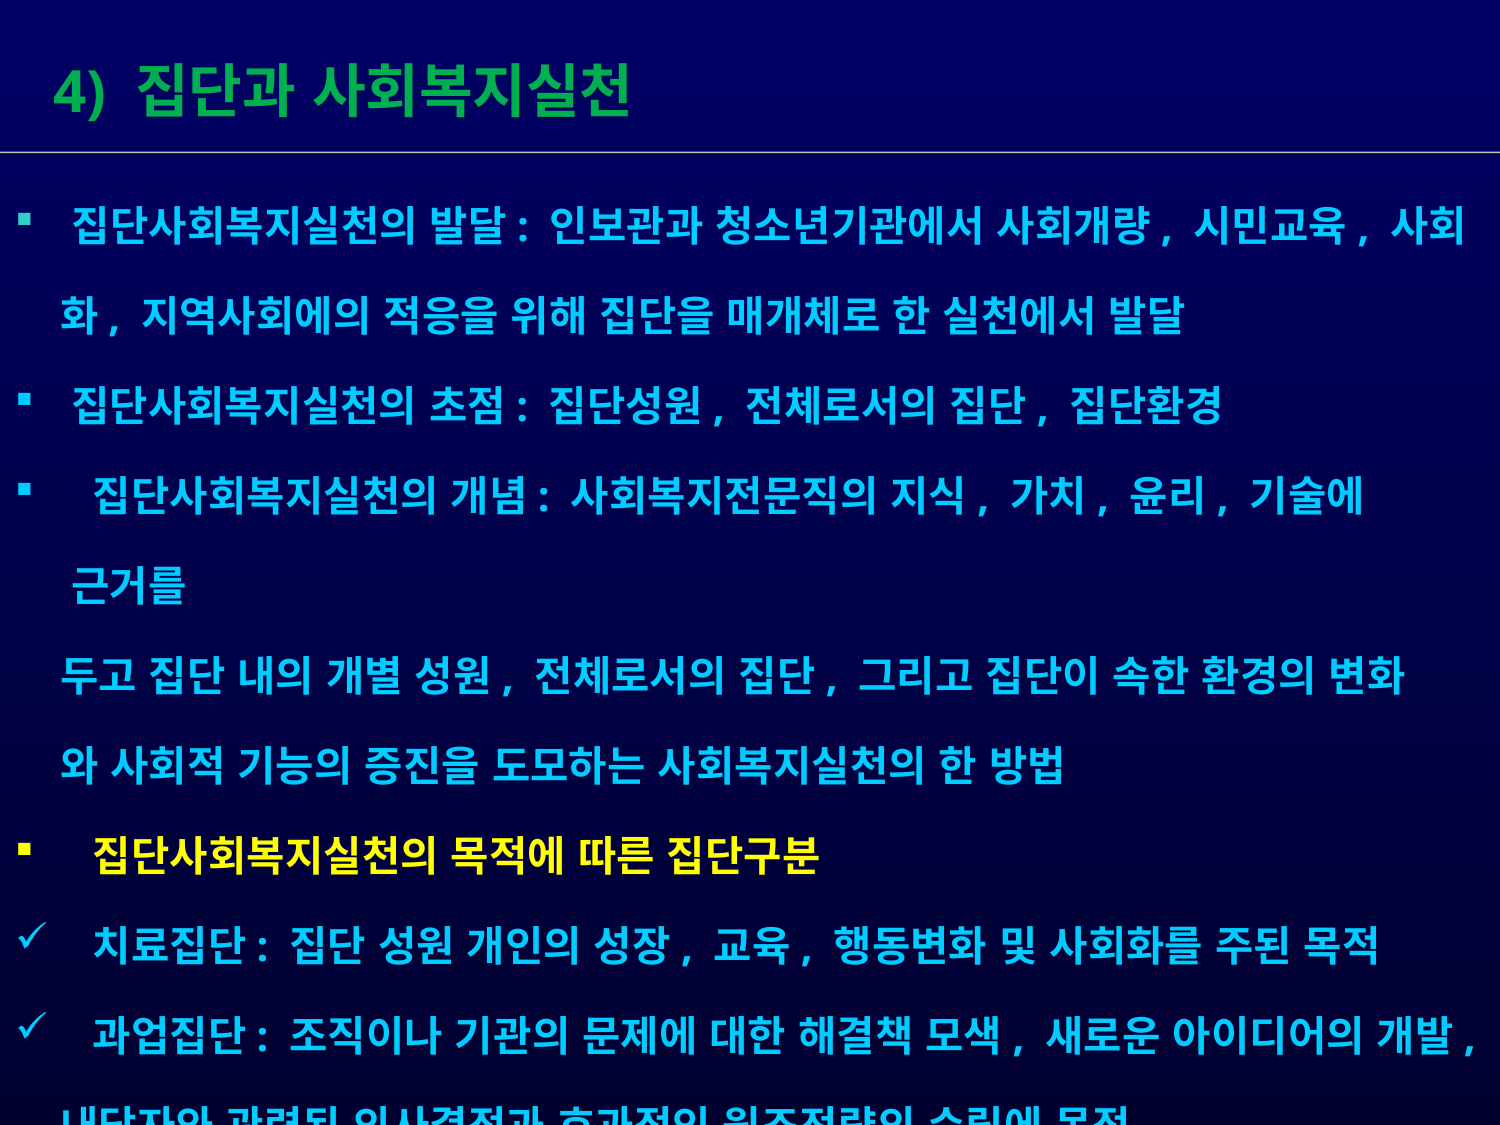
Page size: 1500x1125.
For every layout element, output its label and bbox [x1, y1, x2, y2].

text_box [0, 46, 1500, 1077]
